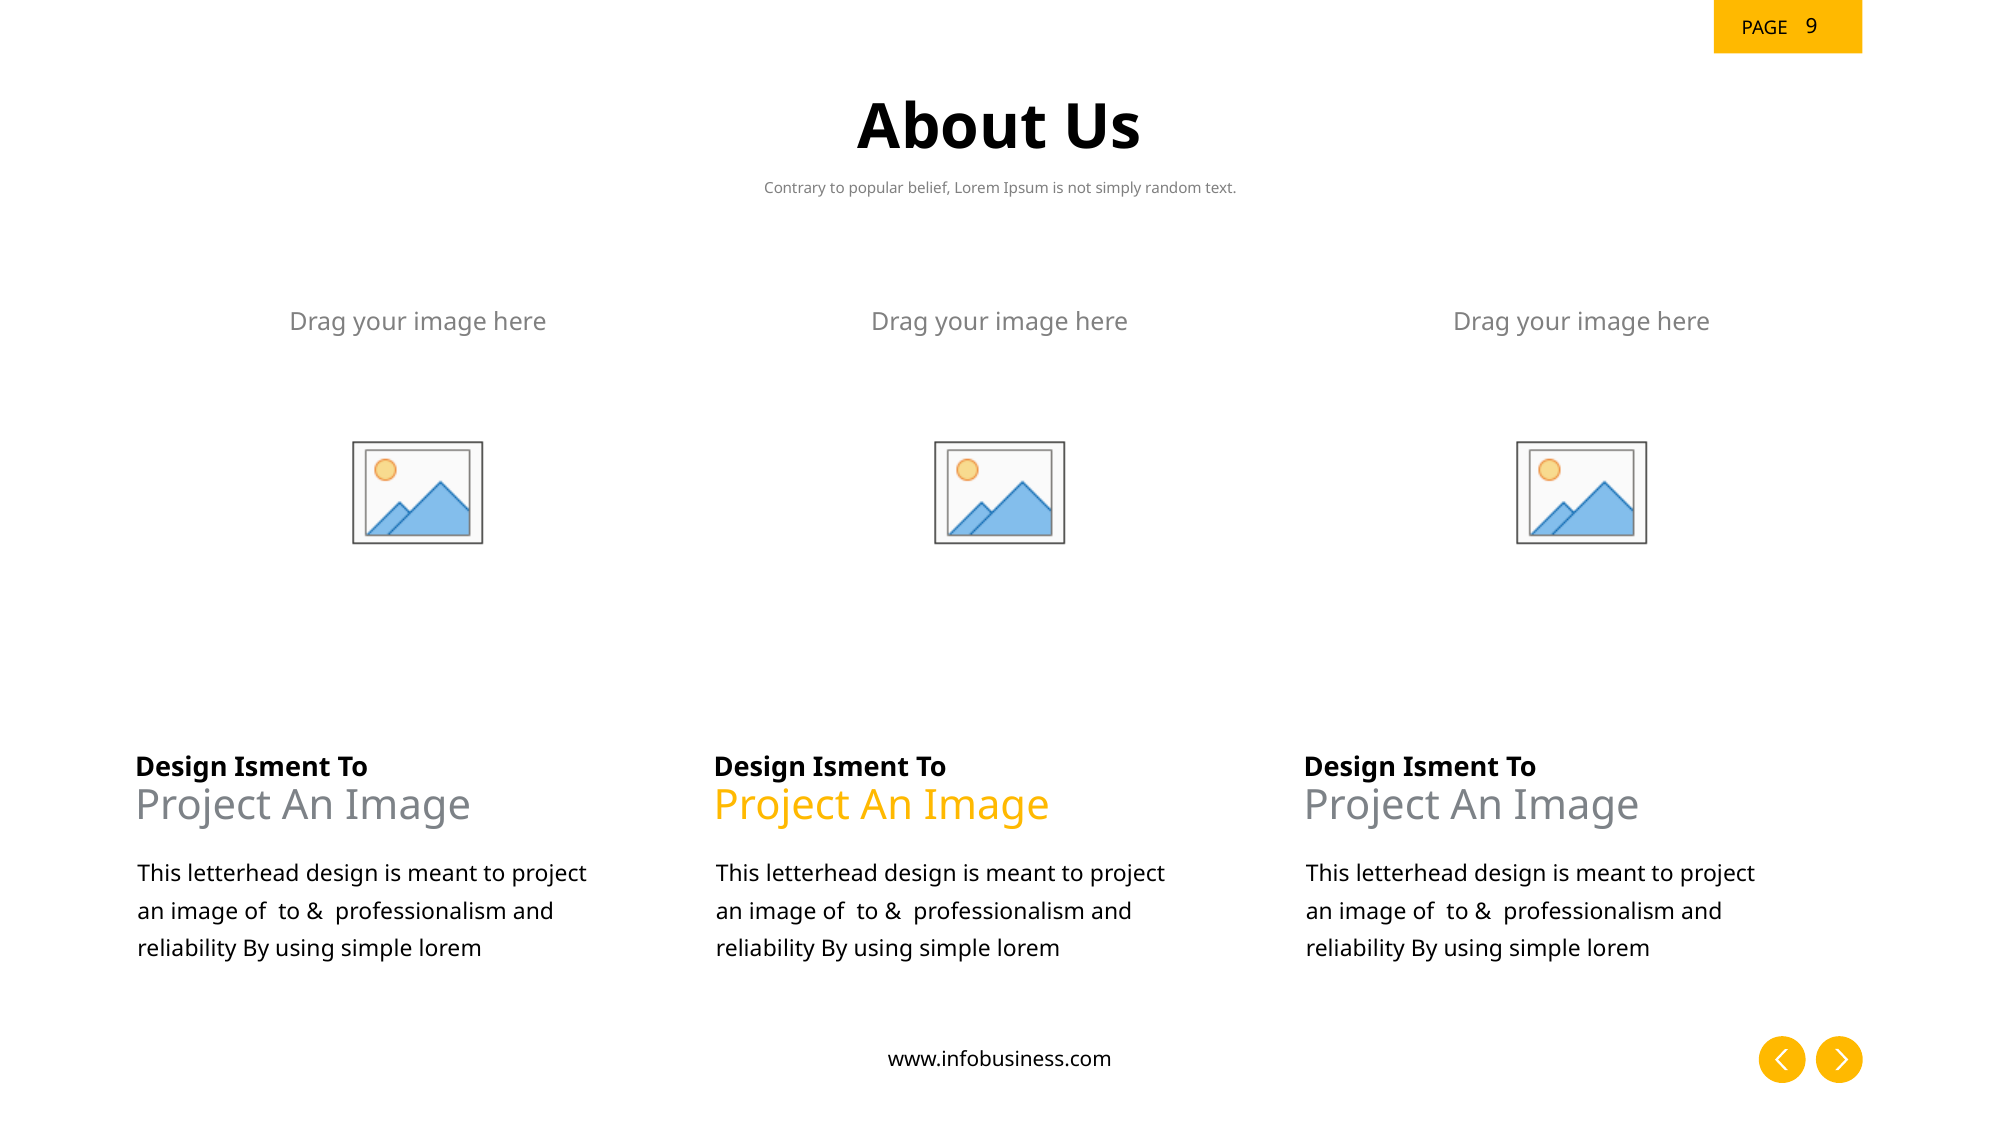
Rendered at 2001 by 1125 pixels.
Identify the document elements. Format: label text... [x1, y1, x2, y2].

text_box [120, 728, 600, 957]
footer www.infobusiness.com [858, 1029, 1142, 1090]
picture [711, 298, 1289, 689]
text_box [698, 728, 1179, 957]
slide_number 9 [1790, 10, 1867, 43]
subtitle Contrary to popular belief, Lorem Ipsum is not simply random text. [137, 179, 1863, 204]
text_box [1288, 728, 1769, 957]
picture [137, 298, 699, 689]
title About Us [137, 78, 1863, 179]
picture [1301, 298, 1863, 689]
